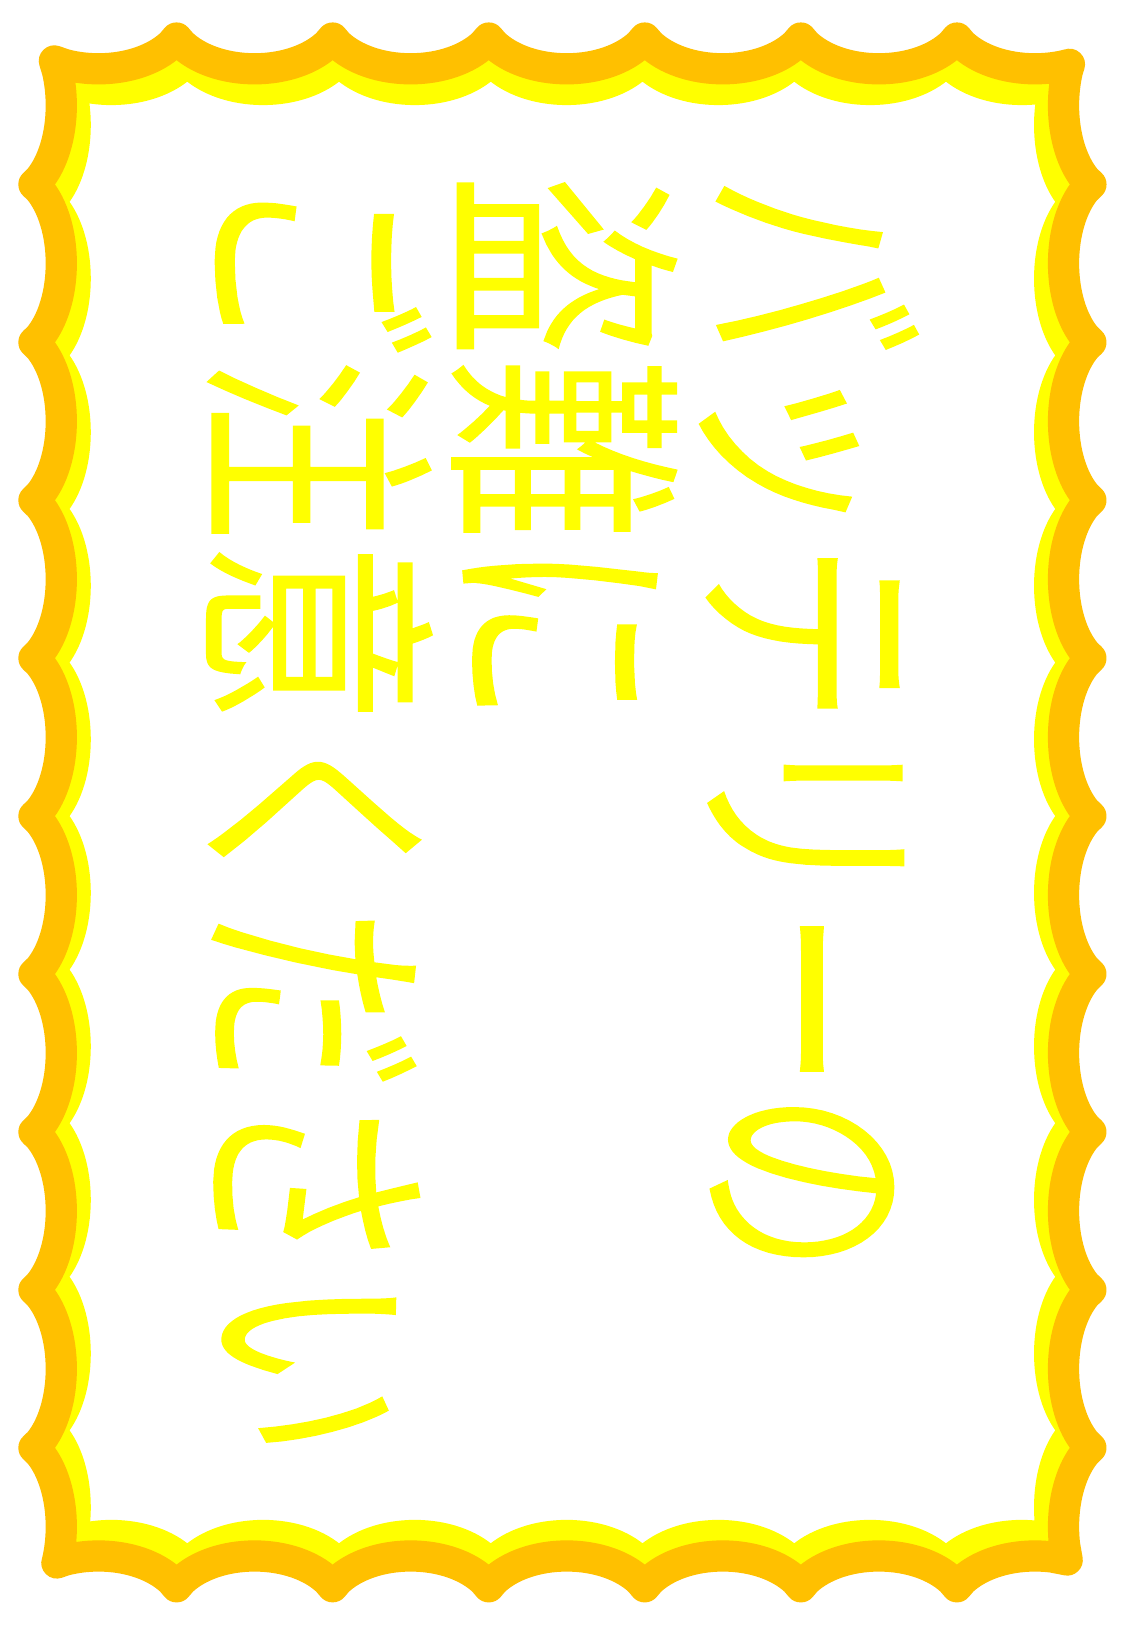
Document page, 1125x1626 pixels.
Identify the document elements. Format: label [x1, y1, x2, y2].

text_box [33, 37, 1092, 1588]
